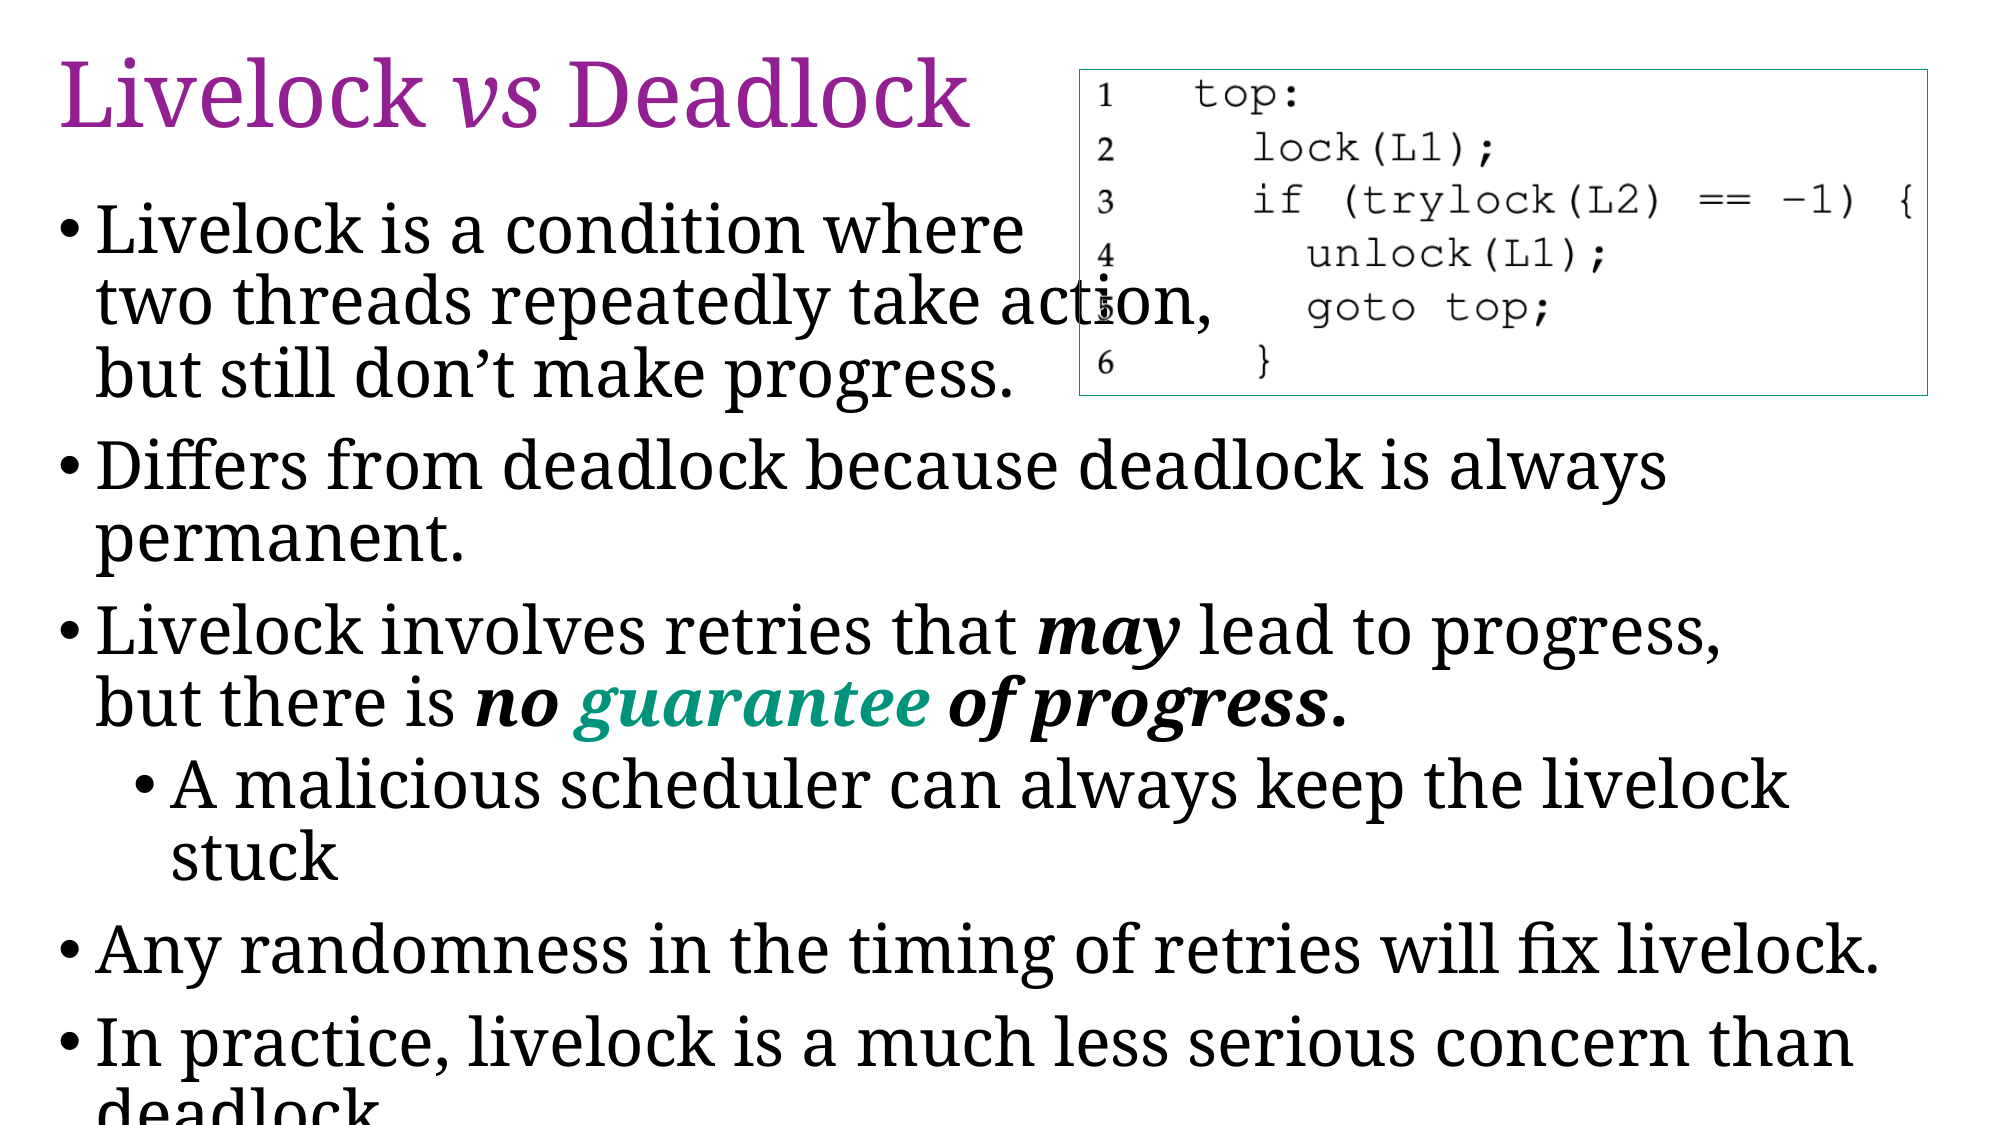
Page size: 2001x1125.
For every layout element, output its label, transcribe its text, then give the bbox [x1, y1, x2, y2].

title Livelock vs Deadlock [43, 25, 1953, 171]
list Livelock is a condition where two threads repeatedly take action, but still don’t make progress. Differs from deadlock because deadlock is always permanent. Livelock involves retries that may lead to progress, but there is no guarantee of progress. A malicious scheduler can always keep the livelock stuck Any randomness in the timing of retries will fix livelock. In practice, livelock is a much less serious concern than deadlock. [43, 188, 1953, 1106]
picture [1079, 69, 1928, 396]
